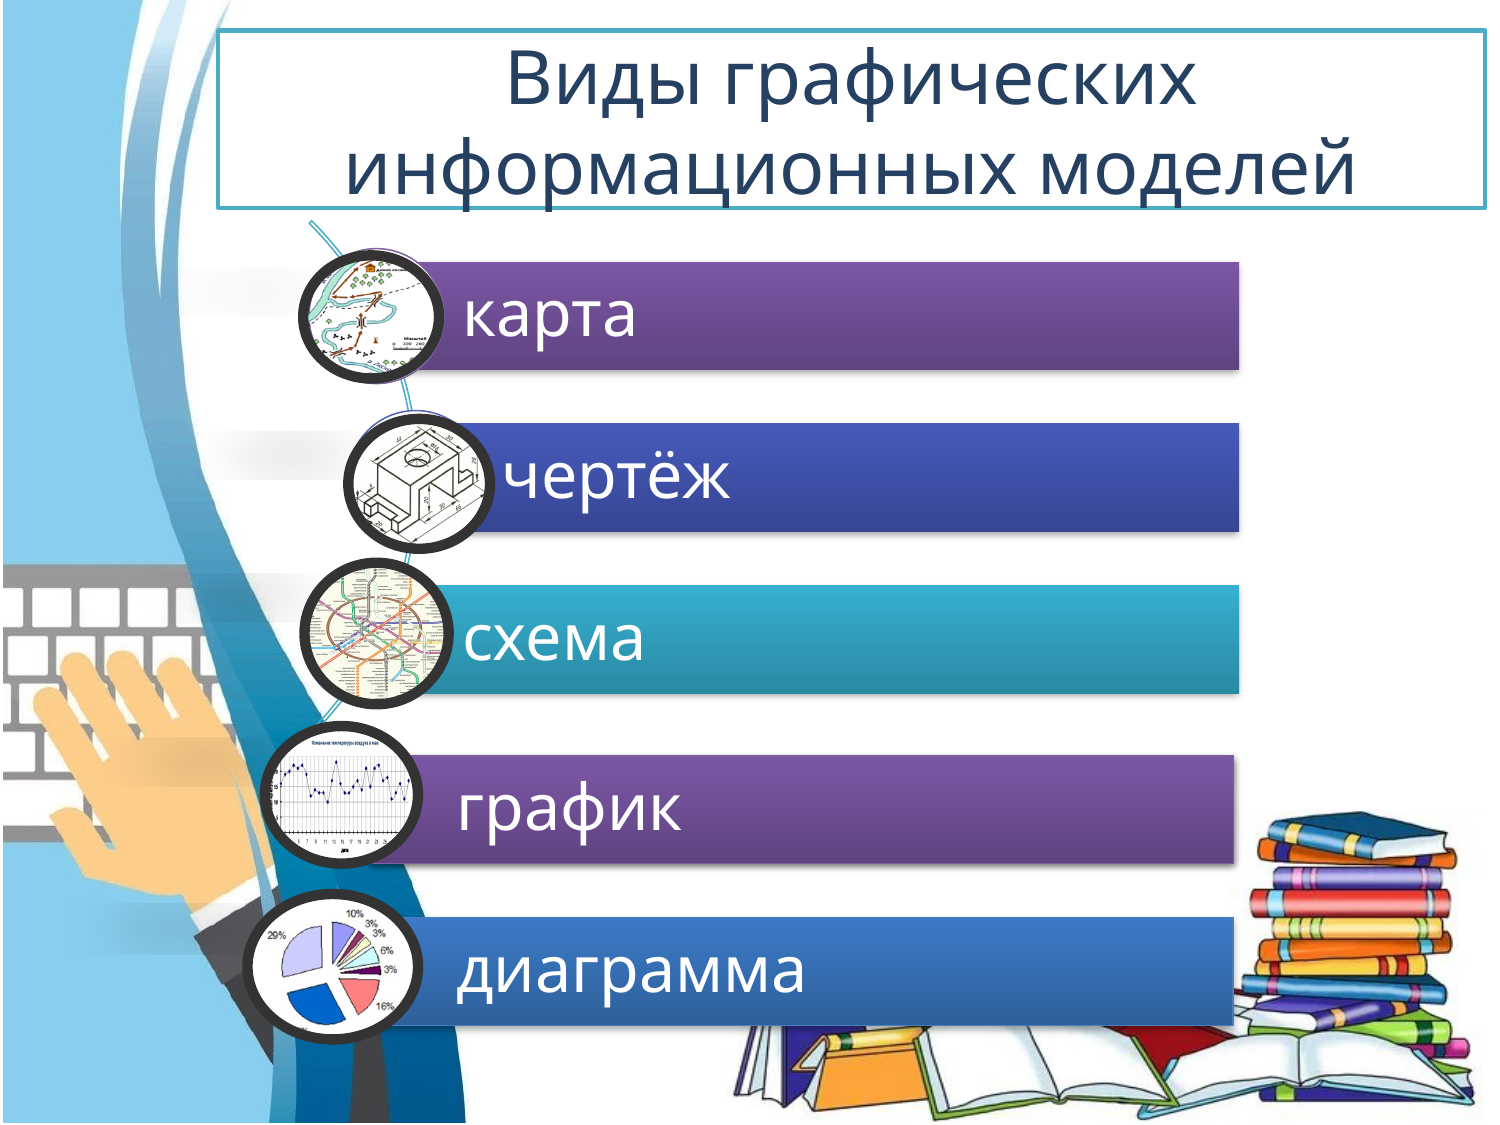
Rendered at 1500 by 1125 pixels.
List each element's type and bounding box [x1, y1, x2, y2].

text_box [423, 755, 1234, 864]
text_box [300, 207, 1247, 749]
picture [3, 0, 1500, 1123]
text_box [424, 917, 1234, 1026]
